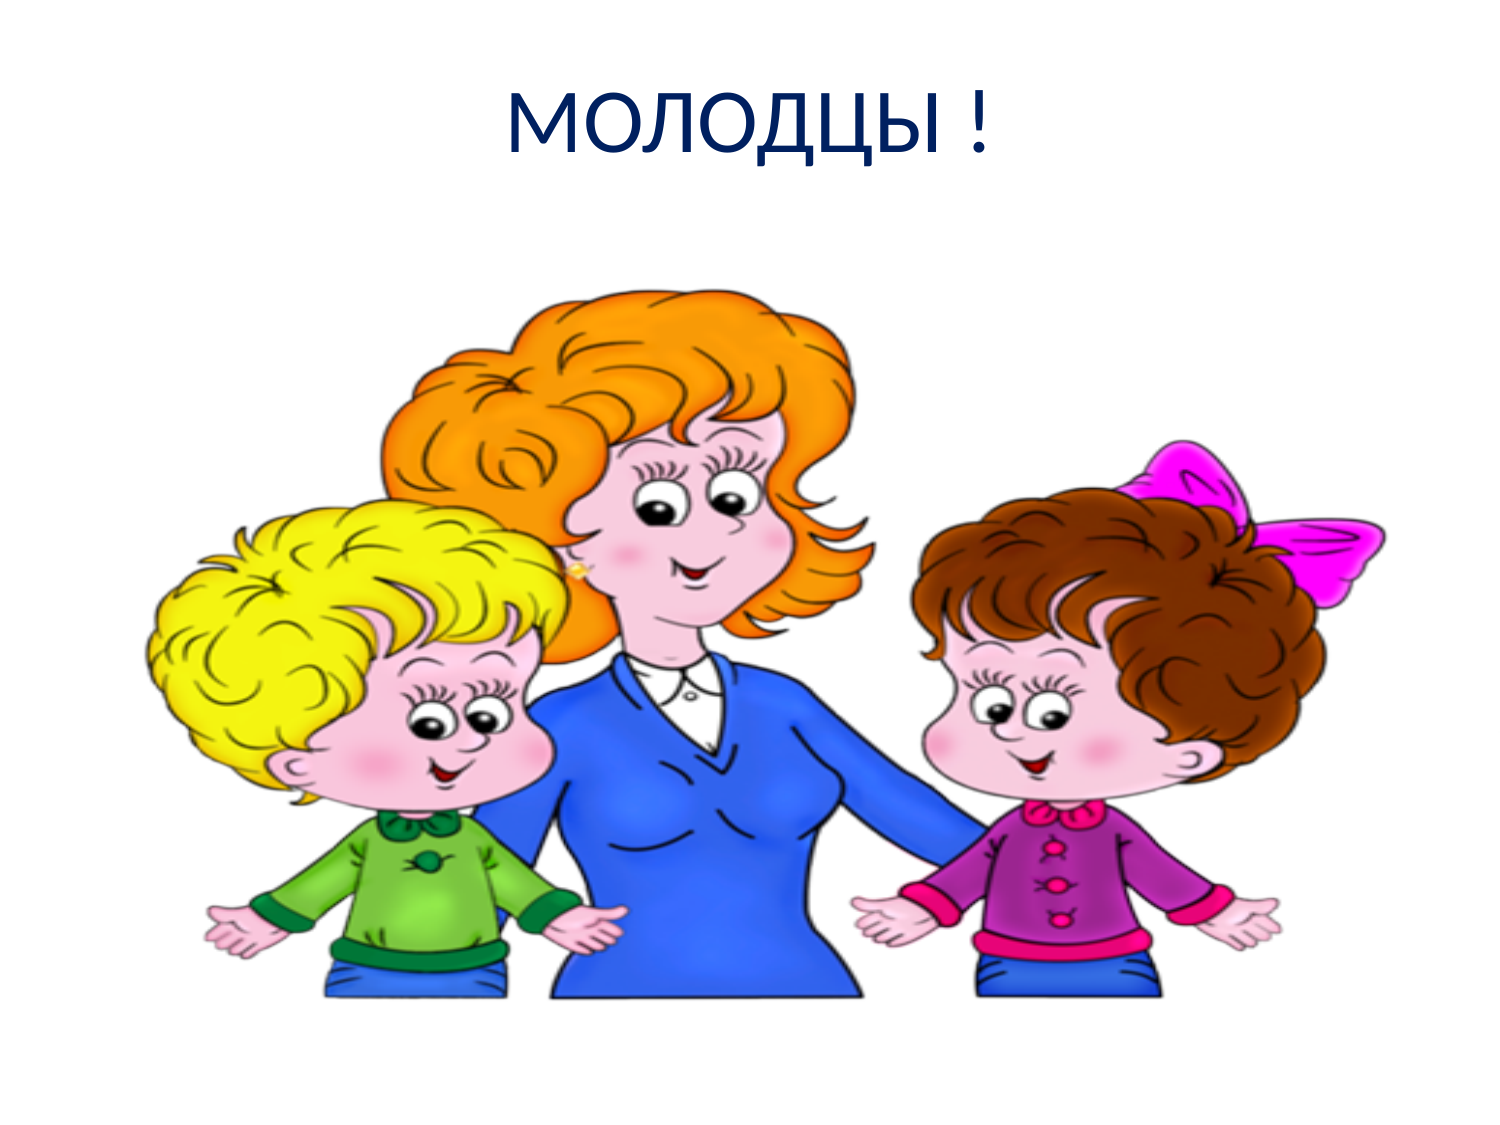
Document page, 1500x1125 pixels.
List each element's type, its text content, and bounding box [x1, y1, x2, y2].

title МОЛОДЦЫ ! [0, 0, 1500, 233]
picture [0, 257, 1500, 1125]
